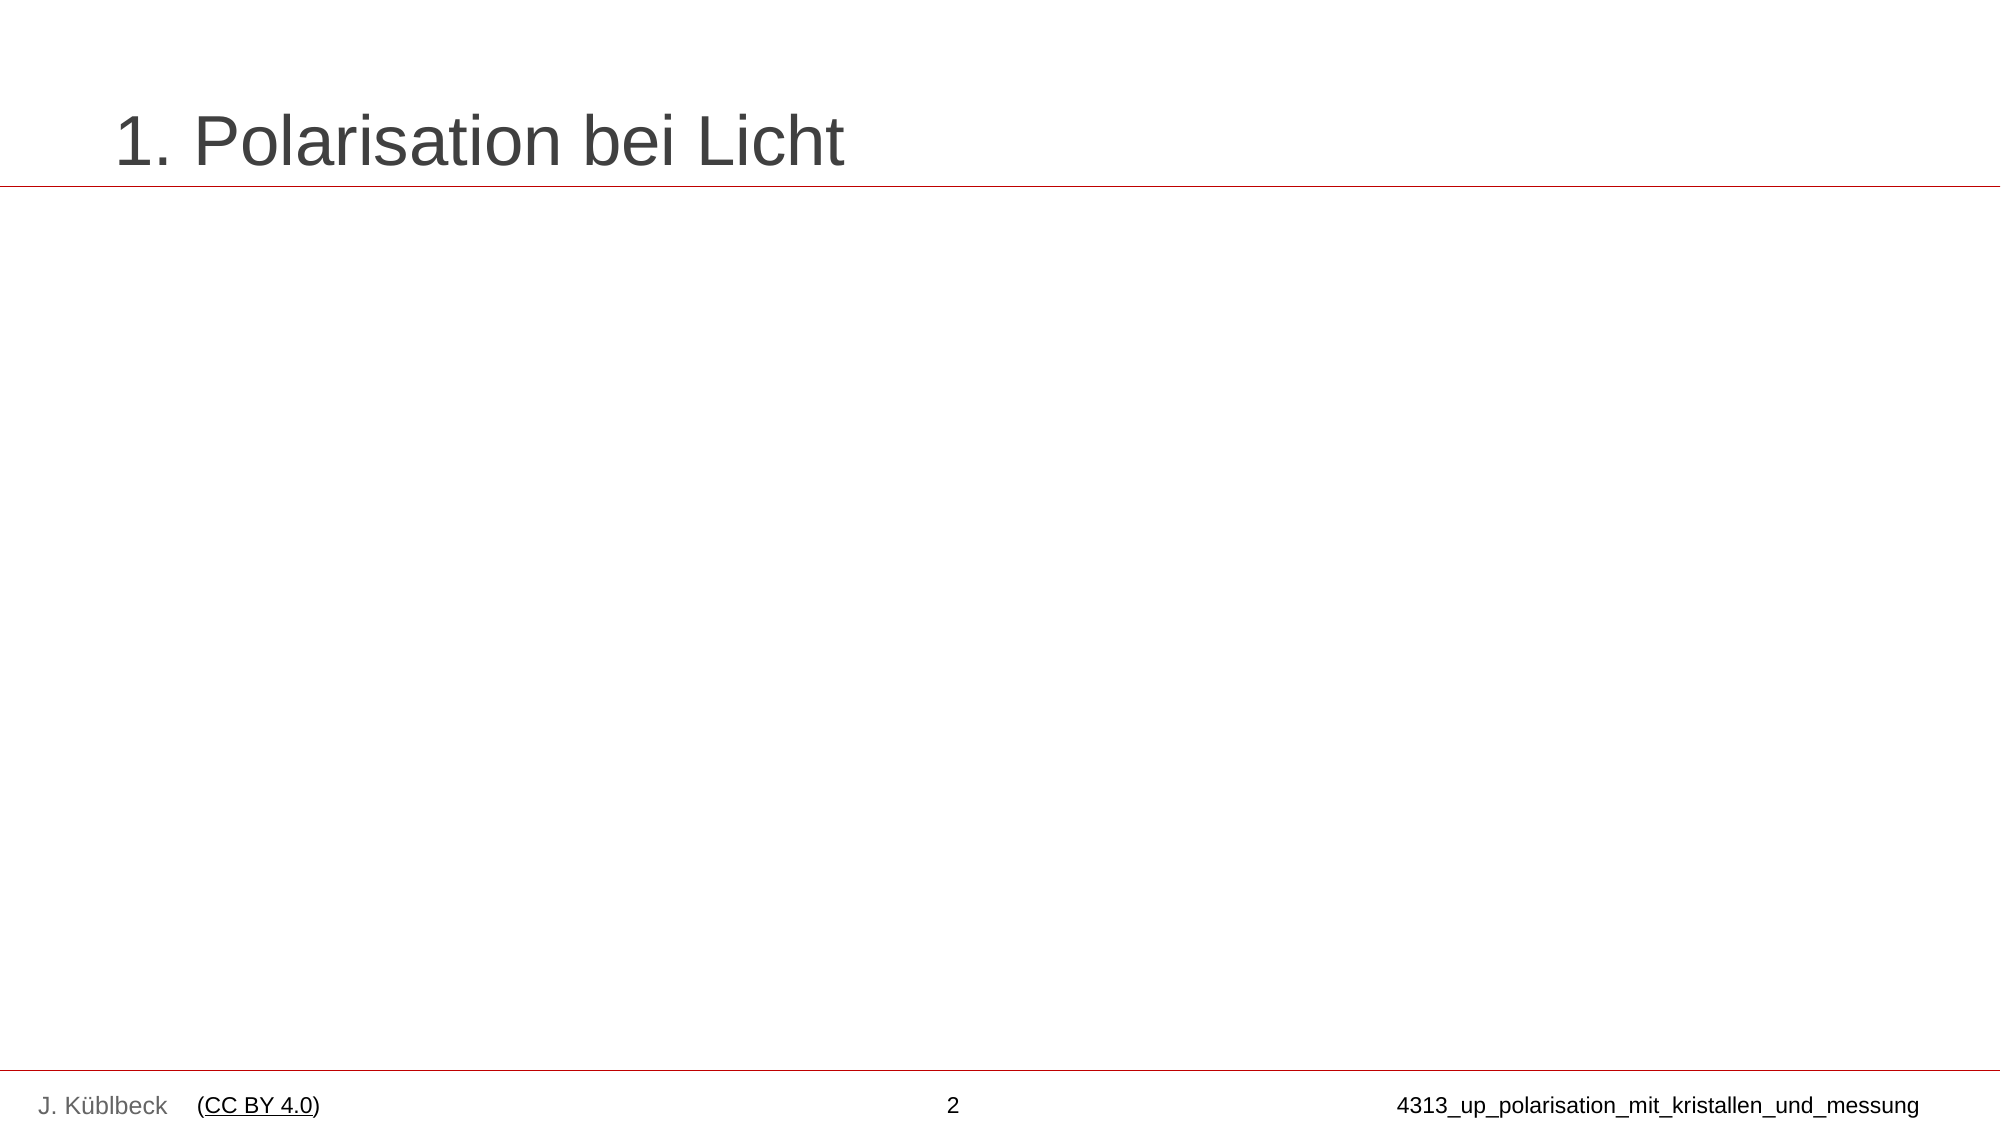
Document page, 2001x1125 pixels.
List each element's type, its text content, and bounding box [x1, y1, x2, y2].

title 1. Polarisation bei Licht [99, 90, 1900, 185]
